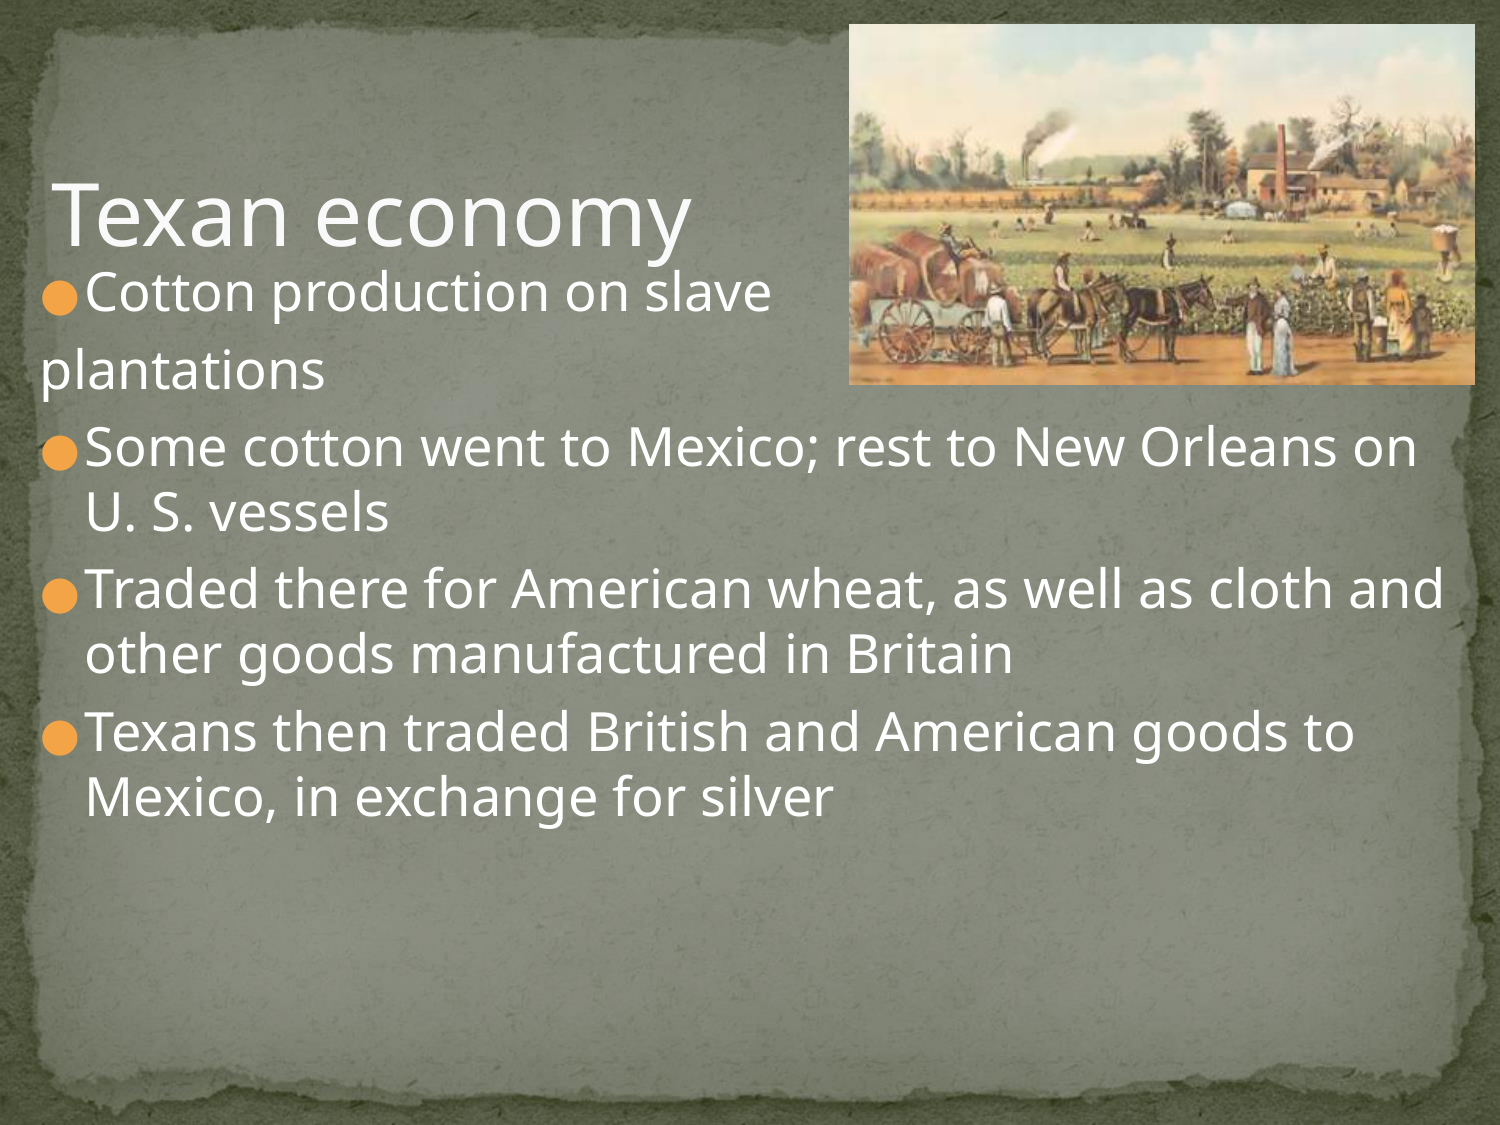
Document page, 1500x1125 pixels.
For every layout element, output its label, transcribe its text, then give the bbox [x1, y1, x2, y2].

picture [0, 0, 1500, 1125]
list Cotton production on slave plantations Some cotton went to Mexico; rest to New Orleans on U. S. vessels Traded there for American wheat, as well as cloth and other goods manufactured in Britain Texans then traded British and American goods to Mexico, in exchange for silver [24, 249, 1500, 1000]
title Texan economy [36, 24, 848, 272]
